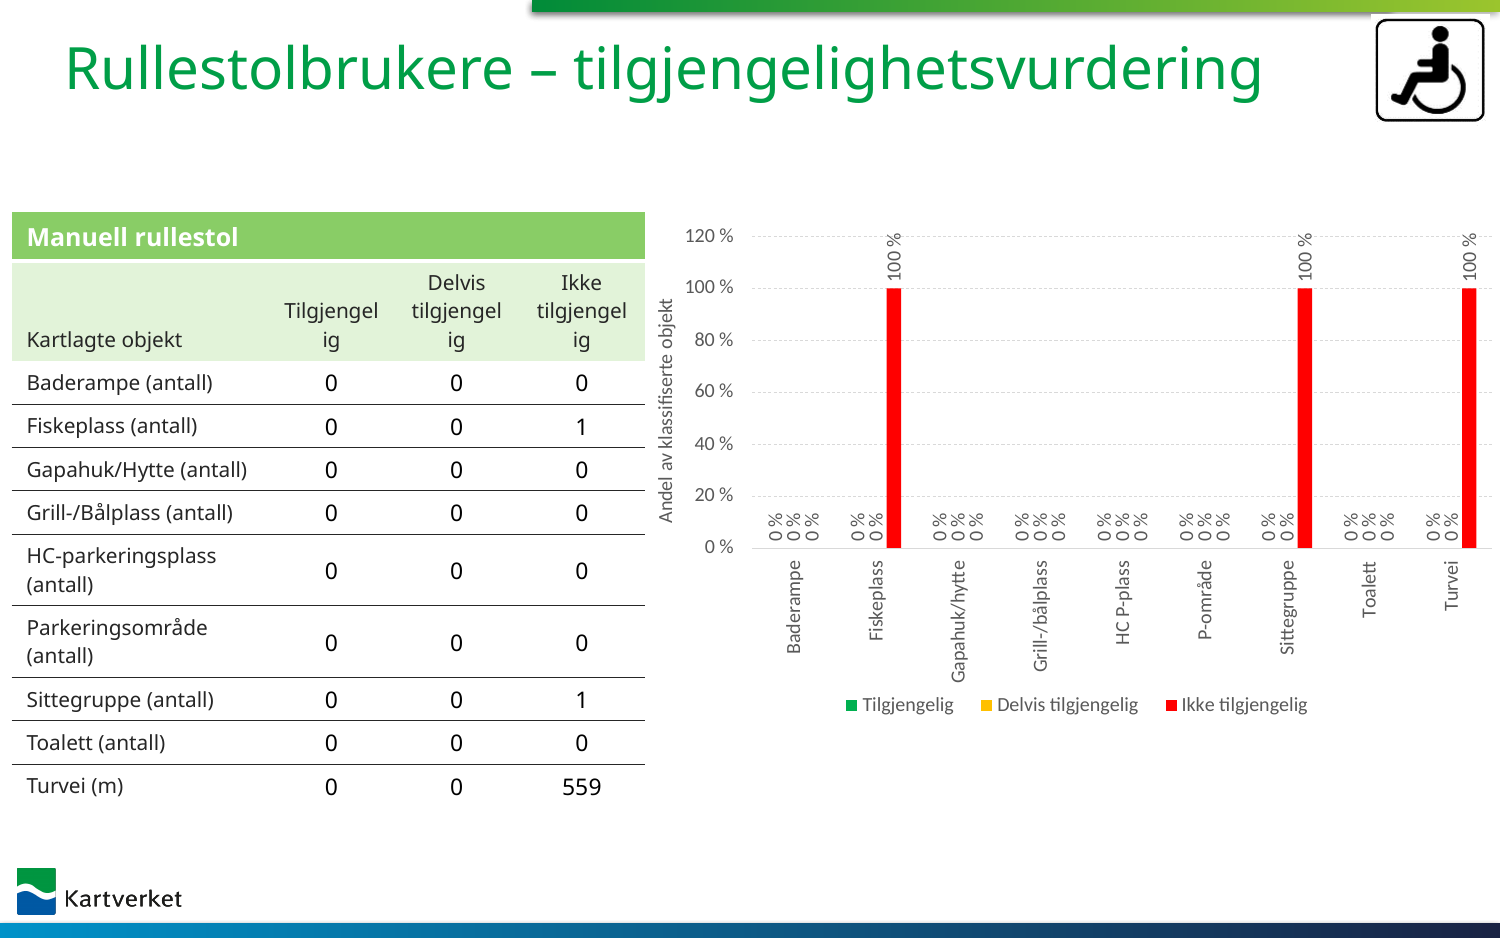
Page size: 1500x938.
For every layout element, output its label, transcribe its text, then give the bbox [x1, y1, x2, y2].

table_cell 0 [394, 491, 519, 534]
table_cell Delvis tilgjengelig [394, 263, 519, 361]
table_cell 0 [394, 678, 519, 720]
table_cell Grill-/Bålplass (antall) [12, 491, 269, 534]
table_cell 0 [269, 491, 394, 534]
table_cell 0 [269, 678, 394, 720]
text_box Rullestolbrukere – tilgjengelighetsvurdering [49, 12, 1372, 109]
table_cell Toalett (antall) [12, 721, 269, 764]
table_cell 0 [519, 535, 638, 605]
table_cell 0 [269, 448, 394, 490]
picture [1371, 13, 1491, 127]
table_cell Baderampe (antall) [12, 361, 269, 404]
table_cell 0 [394, 765, 519, 807]
table_cell Fiskeplass (antall) [12, 405, 269, 447]
table_cell 0 [394, 448, 519, 490]
table_cell 0 [394, 535, 519, 605]
table_cell 1 [519, 405, 638, 447]
picture [643, 218, 1500, 728]
table_cell 0 [269, 361, 394, 404]
table_cell Parkeringsområde (antall) [12, 606, 269, 677]
table_cell HC-parkeringsplass (antall) [12, 535, 269, 605]
table_cell 1 [519, 678, 638, 720]
table_cell Kartlagte objekt [12, 263, 269, 361]
table_cell 559 [519, 765, 645, 807]
table_cell 0 [269, 721, 394, 764]
table_cell 0 [519, 491, 638, 534]
table_cell Tilgjengelig [269, 263, 394, 361]
table_cell 0 [394, 721, 519, 764]
table_cell 0 [269, 765, 394, 807]
table_header Manuell rullestol [12, 212, 645, 259]
table_cell 0 [519, 721, 645, 764]
table_cell 0 [269, 405, 394, 447]
table_cell Turvei (m) [12, 765, 269, 807]
table_cell Gapahuk/Hytte (antall) [12, 448, 269, 490]
table_cell 0 [394, 405, 519, 447]
table_cell Ikke tilgjengelig [519, 263, 638, 361]
table_cell 0 [269, 606, 394, 677]
table_cell 0 [269, 535, 394, 605]
table_cell 0 [519, 606, 638, 677]
table_cell 0 [394, 606, 519, 677]
table_cell 0 [519, 361, 638, 404]
table_cell Sittegruppe (antall) [12, 678, 269, 720]
table_cell 0 [394, 361, 519, 404]
table_cell 0 [519, 448, 638, 490]
